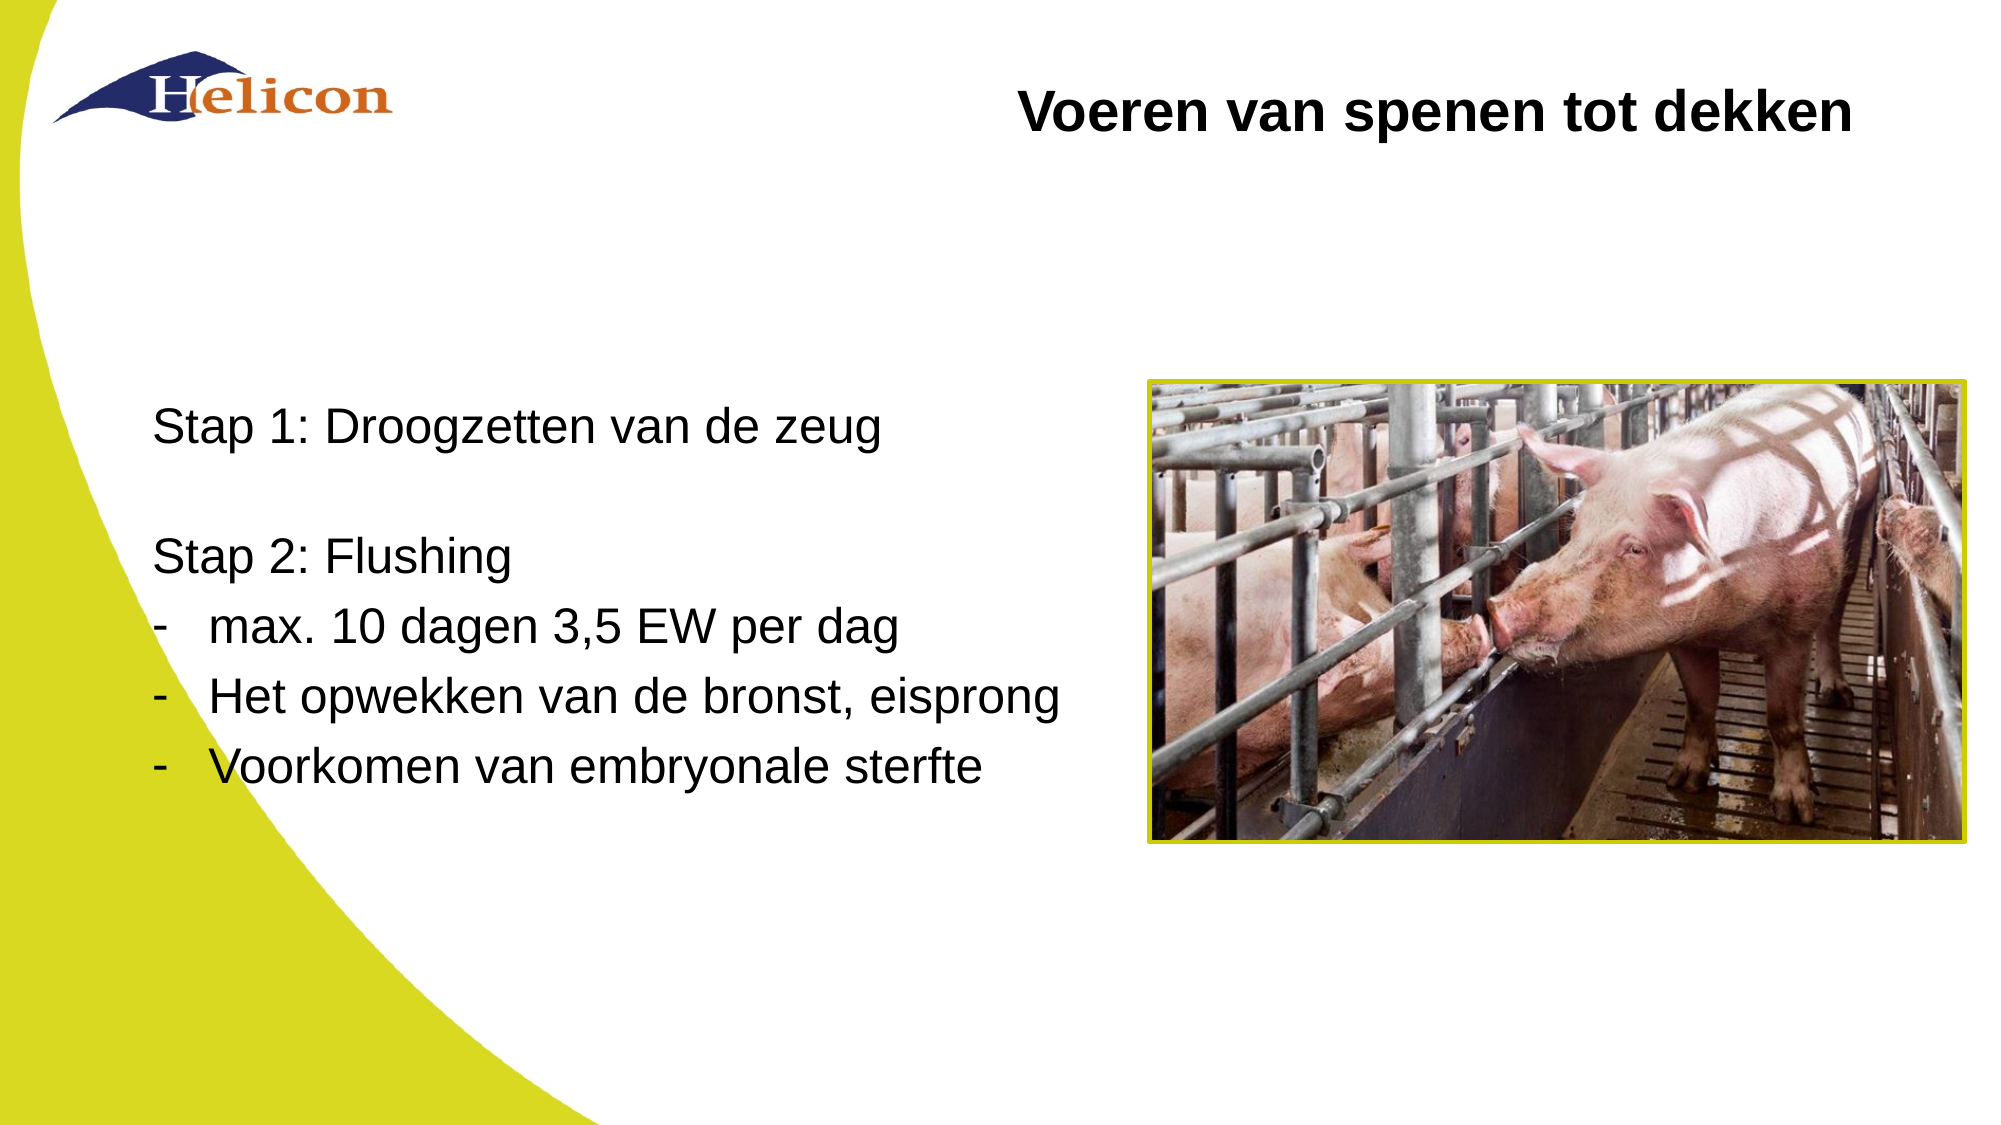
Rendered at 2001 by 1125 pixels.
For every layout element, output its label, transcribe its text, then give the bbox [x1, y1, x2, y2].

picture [0, 0, 2000, 1125]
list Stap 1: Droogzetten van de zeug Stap 2: Flushing max. 10 dagen 3,5 EW per dag Het opwekken van de bronst, eisprong Voorkomen van embryonale sterfte [137, 316, 1589, 1125]
picture [1151, 383, 1963, 840]
title Voeren van spenen tot dekken [432, 54, 1887, 161]
